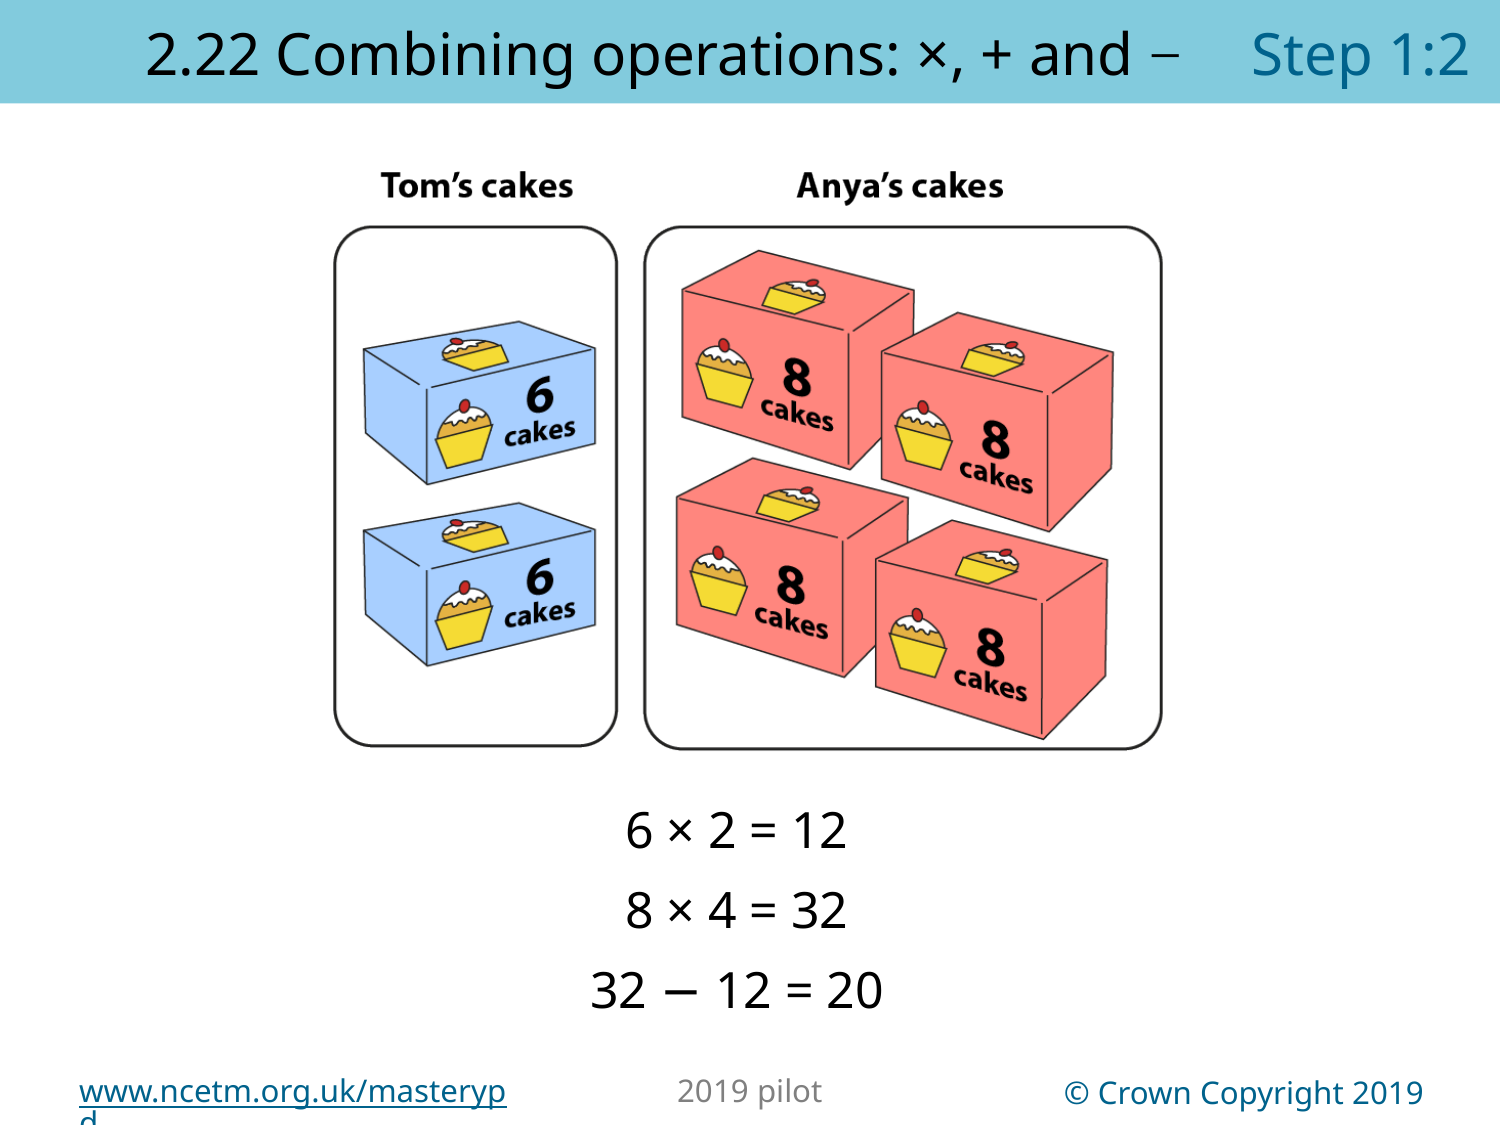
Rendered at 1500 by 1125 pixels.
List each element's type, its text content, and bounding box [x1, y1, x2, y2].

text_box 8 × 4 = 32 [610, 870, 890, 946]
picture [330, 165, 1170, 783]
text_box 32 − 12 = 20 [575, 950, 925, 1026]
text_box 6 × 2 = 12 [610, 790, 890, 866]
list 2.22 Combining operations: ×, + and − Step 1:2 [0, 0, 1500, 104]
